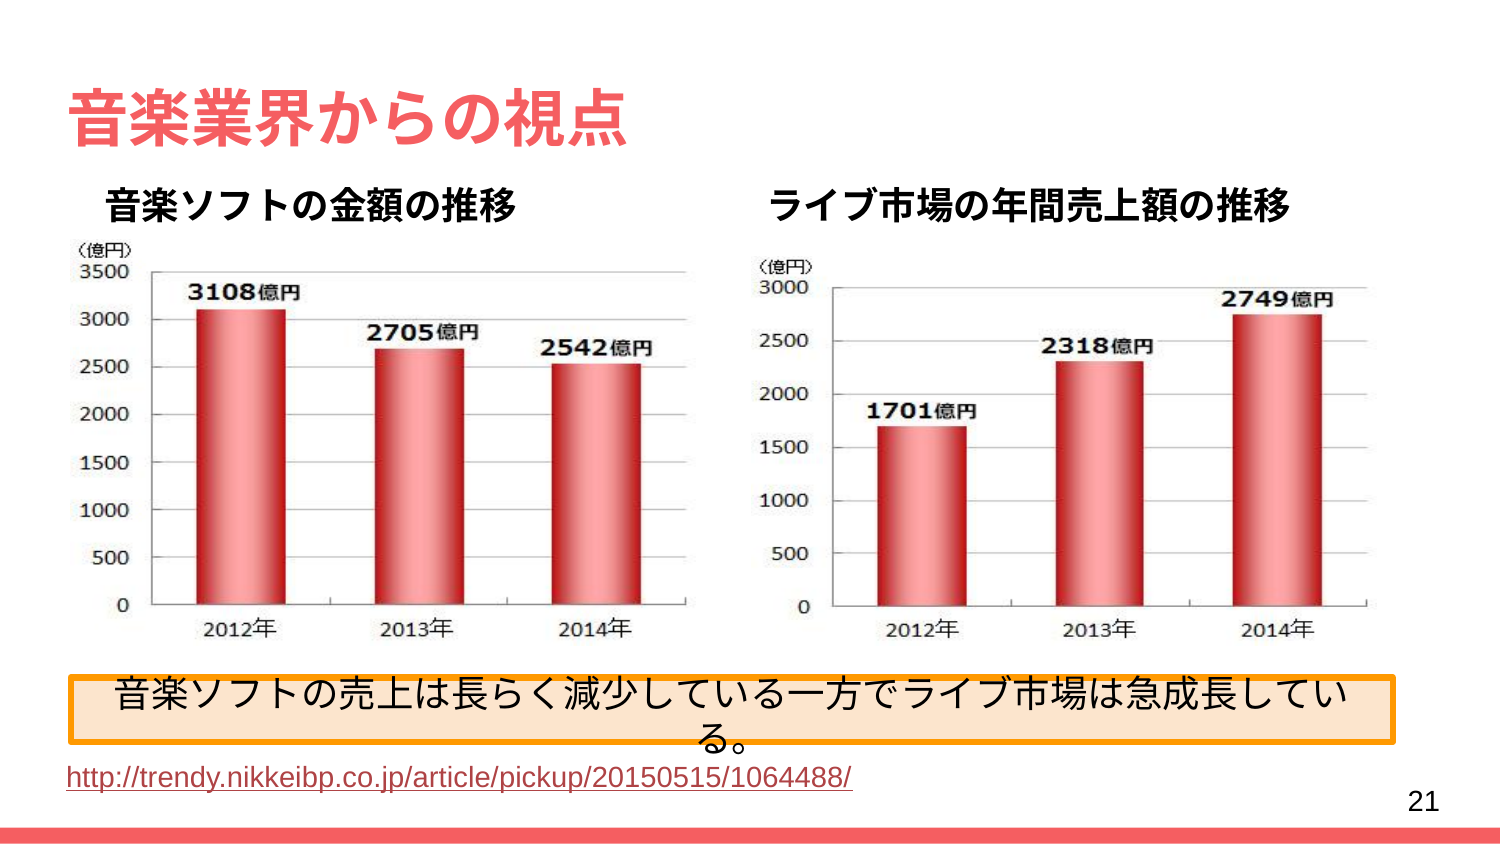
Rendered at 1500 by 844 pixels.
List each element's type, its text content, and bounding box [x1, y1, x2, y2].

title 音楽業界からの視点 [51, 64, 1449, 158]
text_box 音楽ソフトの金額の推移 [89, 166, 558, 232]
list http://trendy.nikkeibp.co.jp/article/pickup/20150515/1064488/ [51, 158, 1449, 811]
slide_number 21 [1392, 767, 1483, 833]
text_box 音楽ソフトの売上は長らく減少している一方でライブ市場は急成長している。 [70, 677, 1393, 742]
picture [750, 256, 1377, 646]
picture [70, 239, 697, 646]
text_box ライブ市場の年間売上額の推移 [751, 166, 1336, 232]
